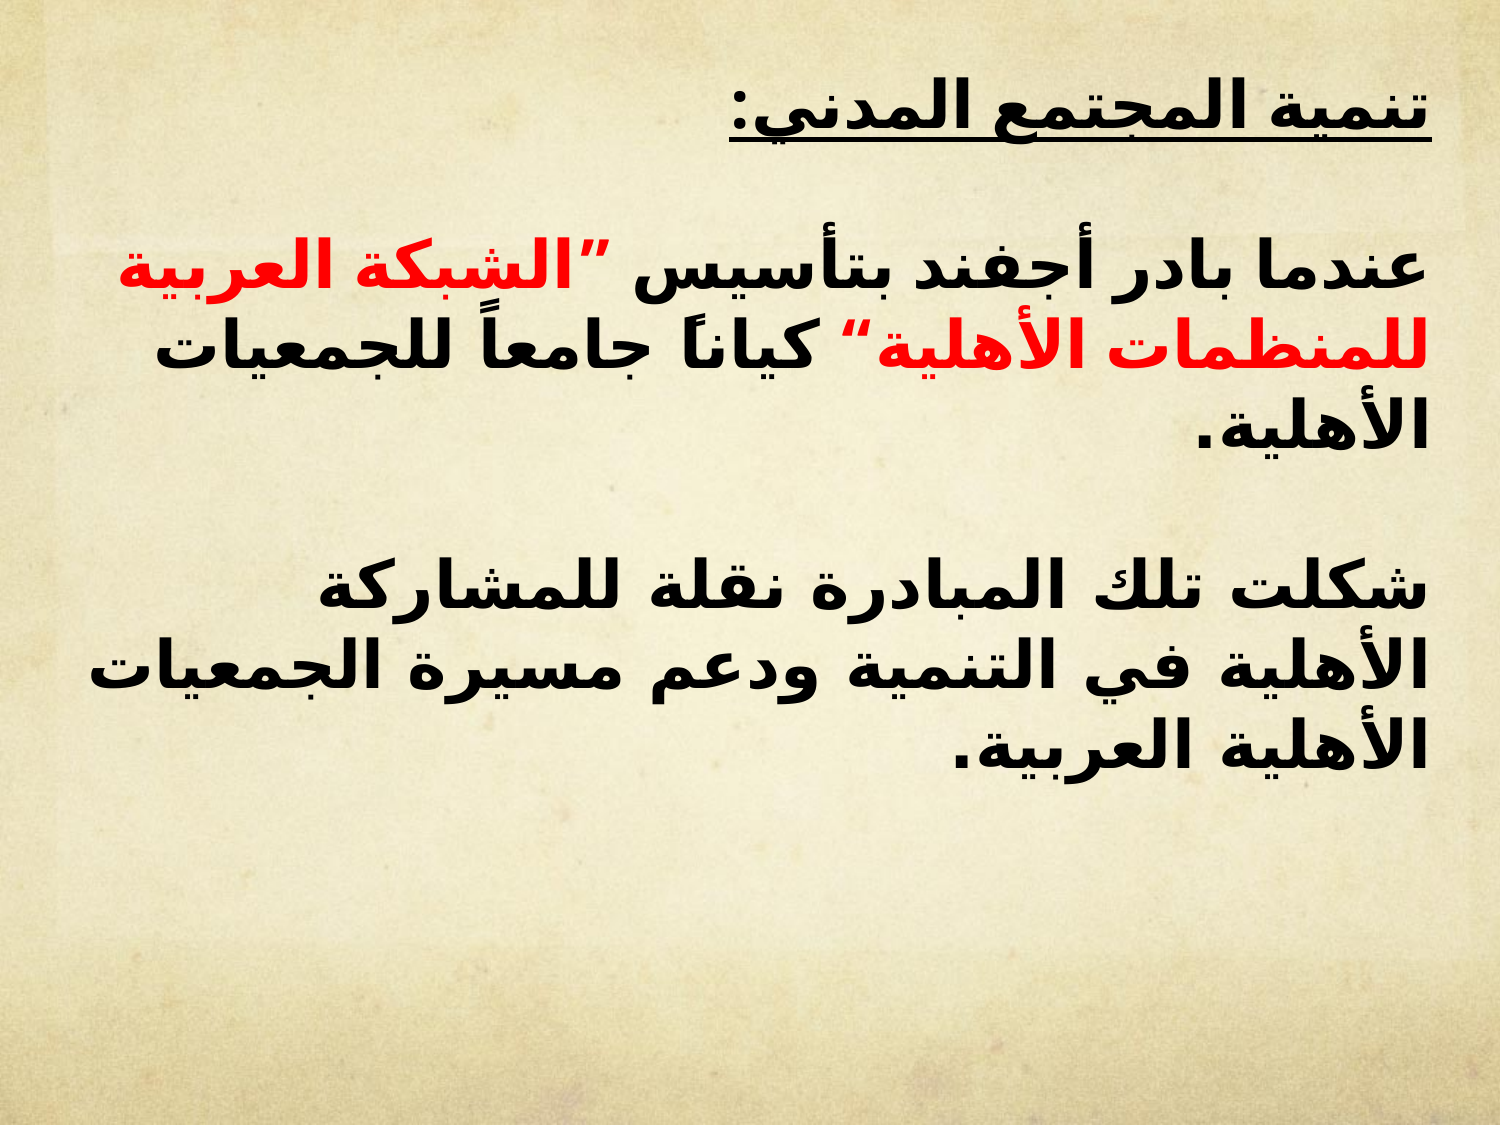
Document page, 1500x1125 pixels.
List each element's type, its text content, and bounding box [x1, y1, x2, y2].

text_box تنمية المجتمع المدني: عندما بادر أجفند بتأسيس ”الشبكة العربية للمنظمات الأهلية“ كياناً جامعاً للجمعيات الأهلية. شكلت تلك المبادرة نقلة للمشاركة الأهلية في التنمية ودعم مسيرة الجمعيات الأهلية العربية. [64, 54, 1447, 789]
picture [0, 0, 1500, 1125]
